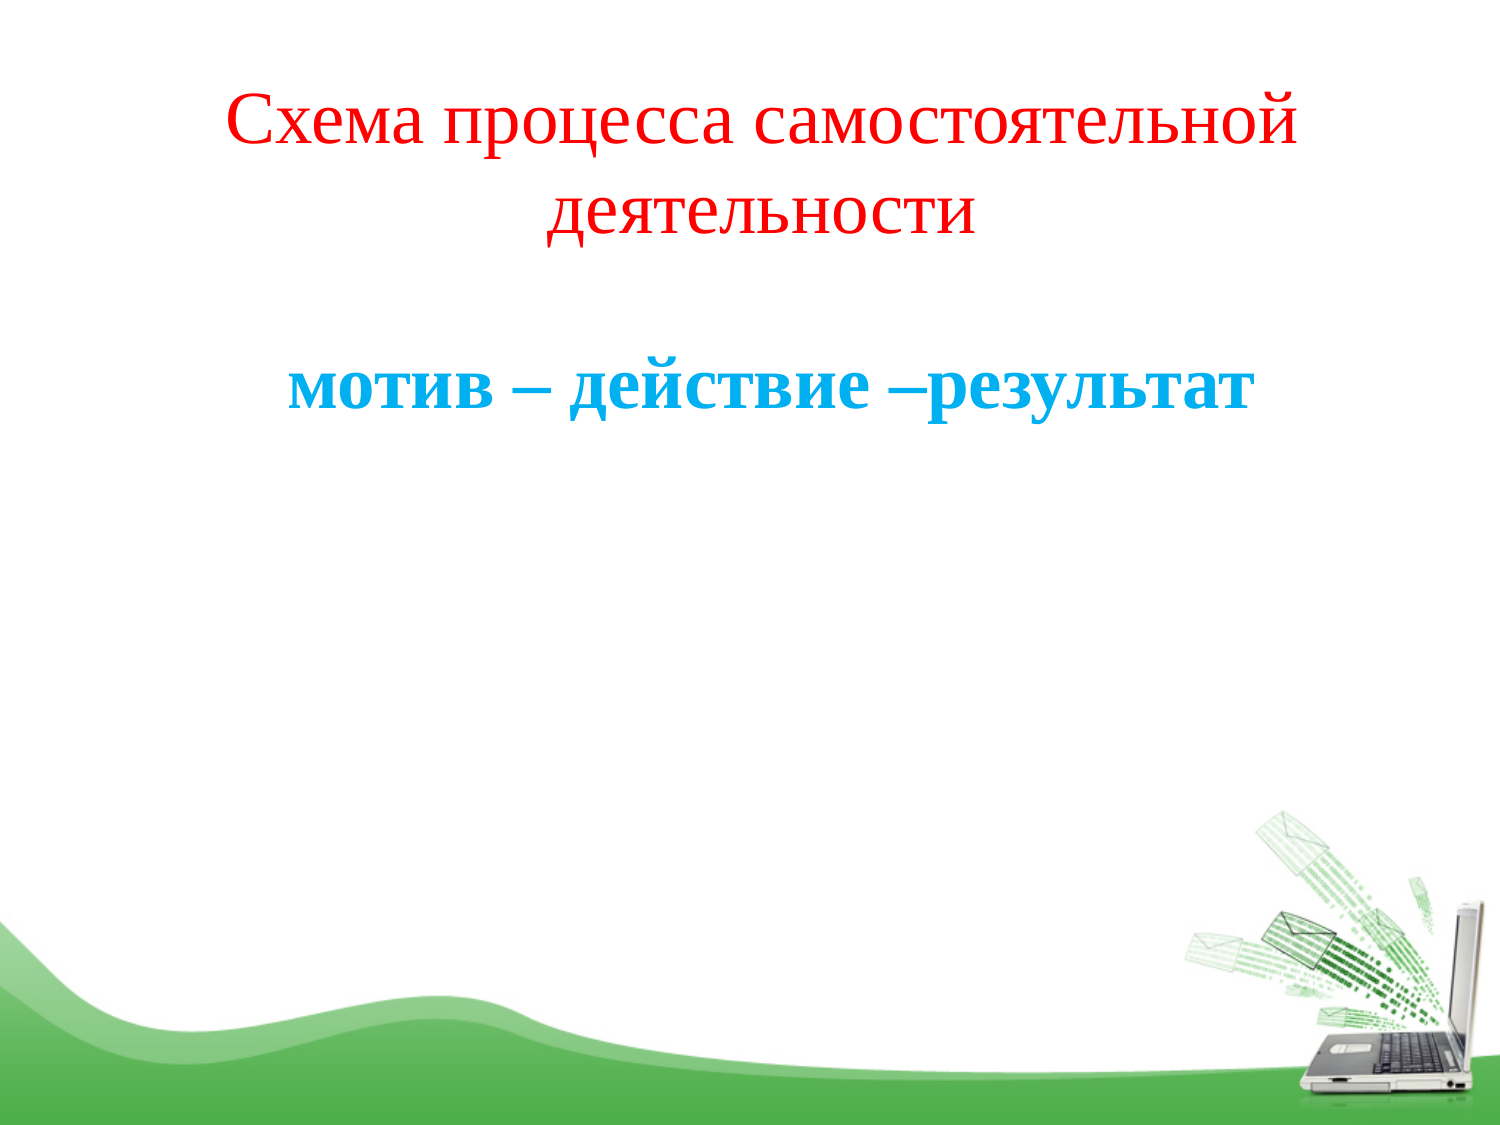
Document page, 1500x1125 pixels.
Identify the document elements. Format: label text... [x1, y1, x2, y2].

title Схема процесса самостоятельной деятельности [162, 99, 1363, 218]
picture [0, 0, 1500, 1125]
list мотив – действие –результат [162, 326, 1363, 925]
